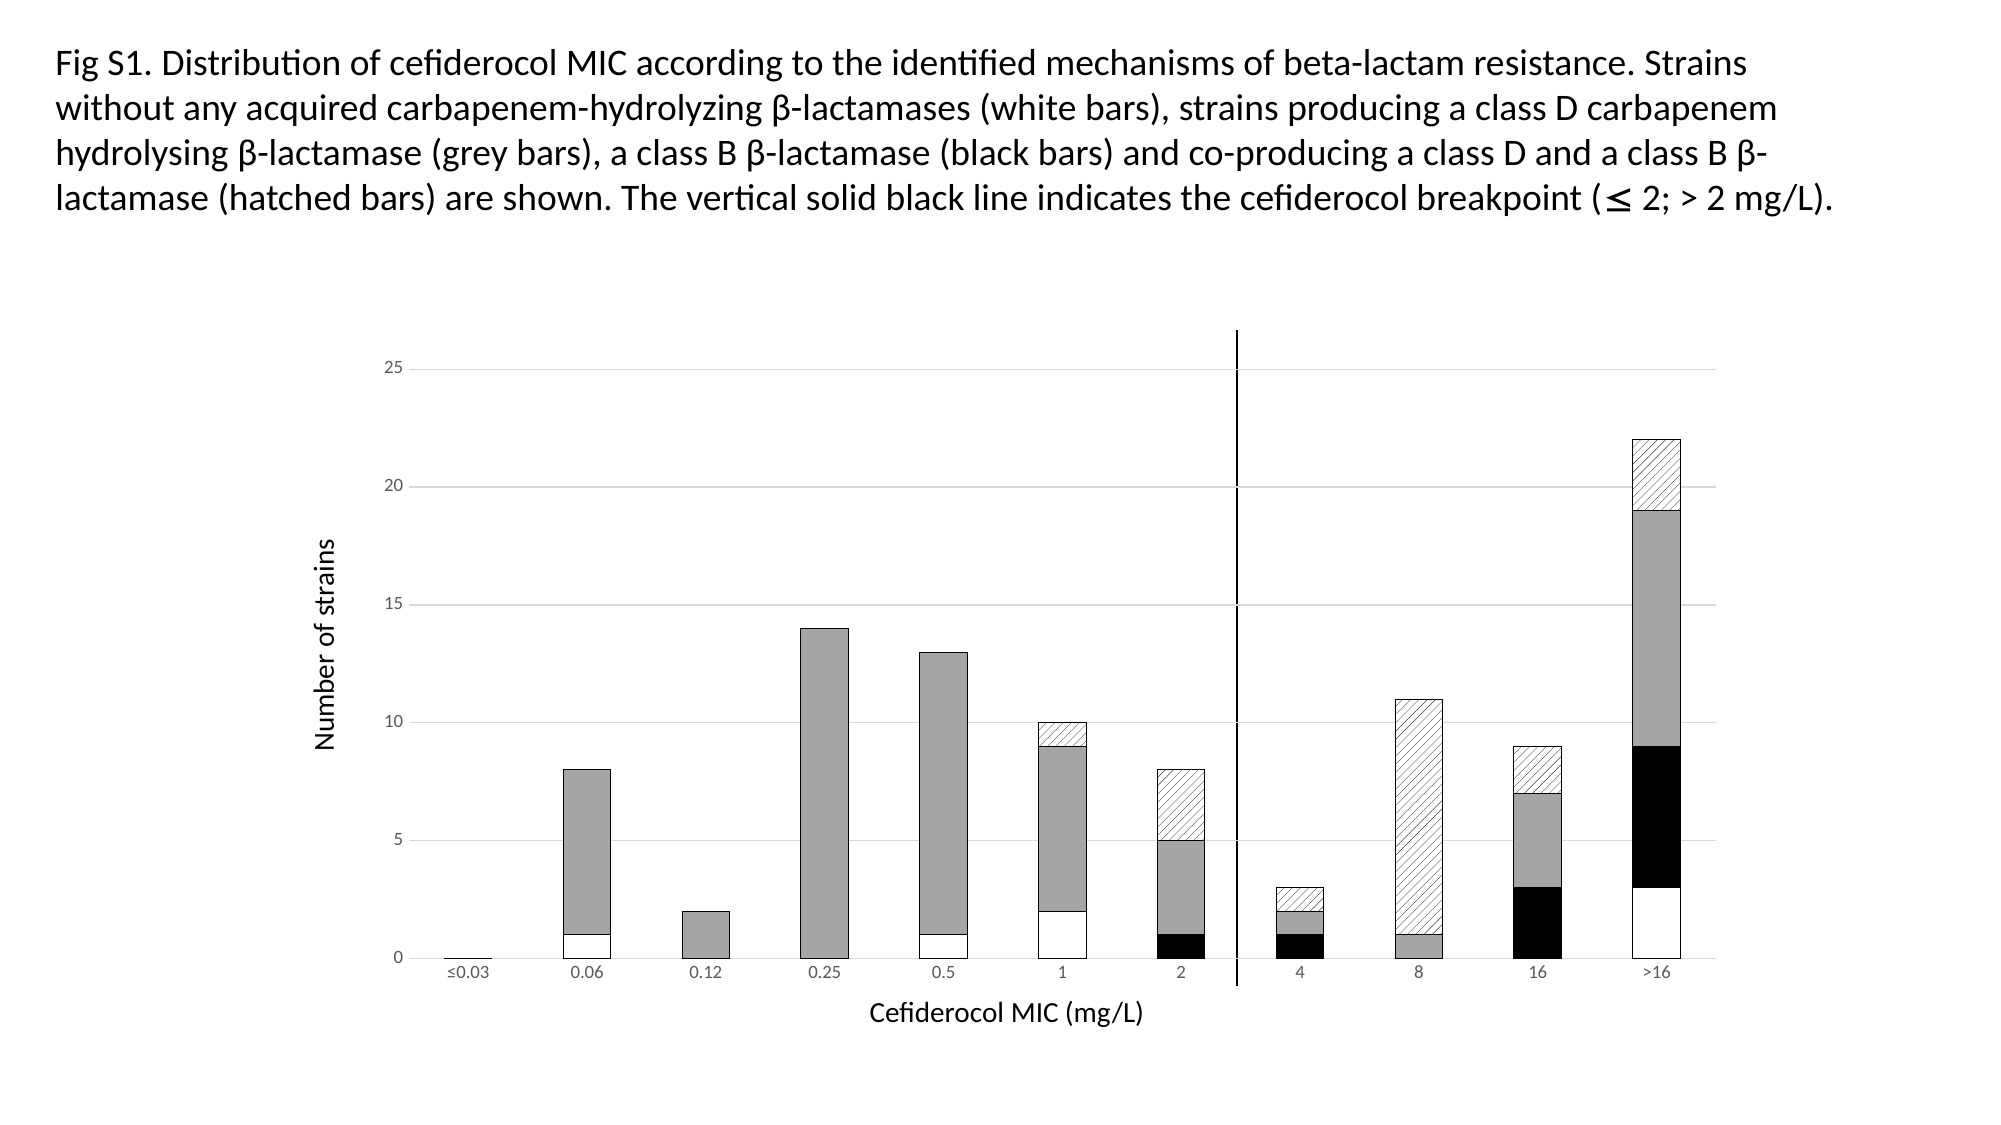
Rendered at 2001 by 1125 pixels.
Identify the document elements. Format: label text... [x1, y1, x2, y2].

chart [362, 241, 1829, 1047]
text_box Number of strains [297, 285, 347, 767]
text_box Fig S1. Distribution of cefiderocol MIC according to the identified mechanisms of beta-lactam resistance. Strains without any acquired carbapenem-hydrolyzing β-lactamases (white bars), strains producing a class D carbapenem hydrolysing β-lactamase (grey bars), a class B β-lactamase (black bars) and co-producing a class D and a class B β-lactamase (hatched bars) are shown. The vertical solid black line indicates the cefiderocol breakpoint ( 2; > 2 mg/L). [40, 30, 1866, 271]
